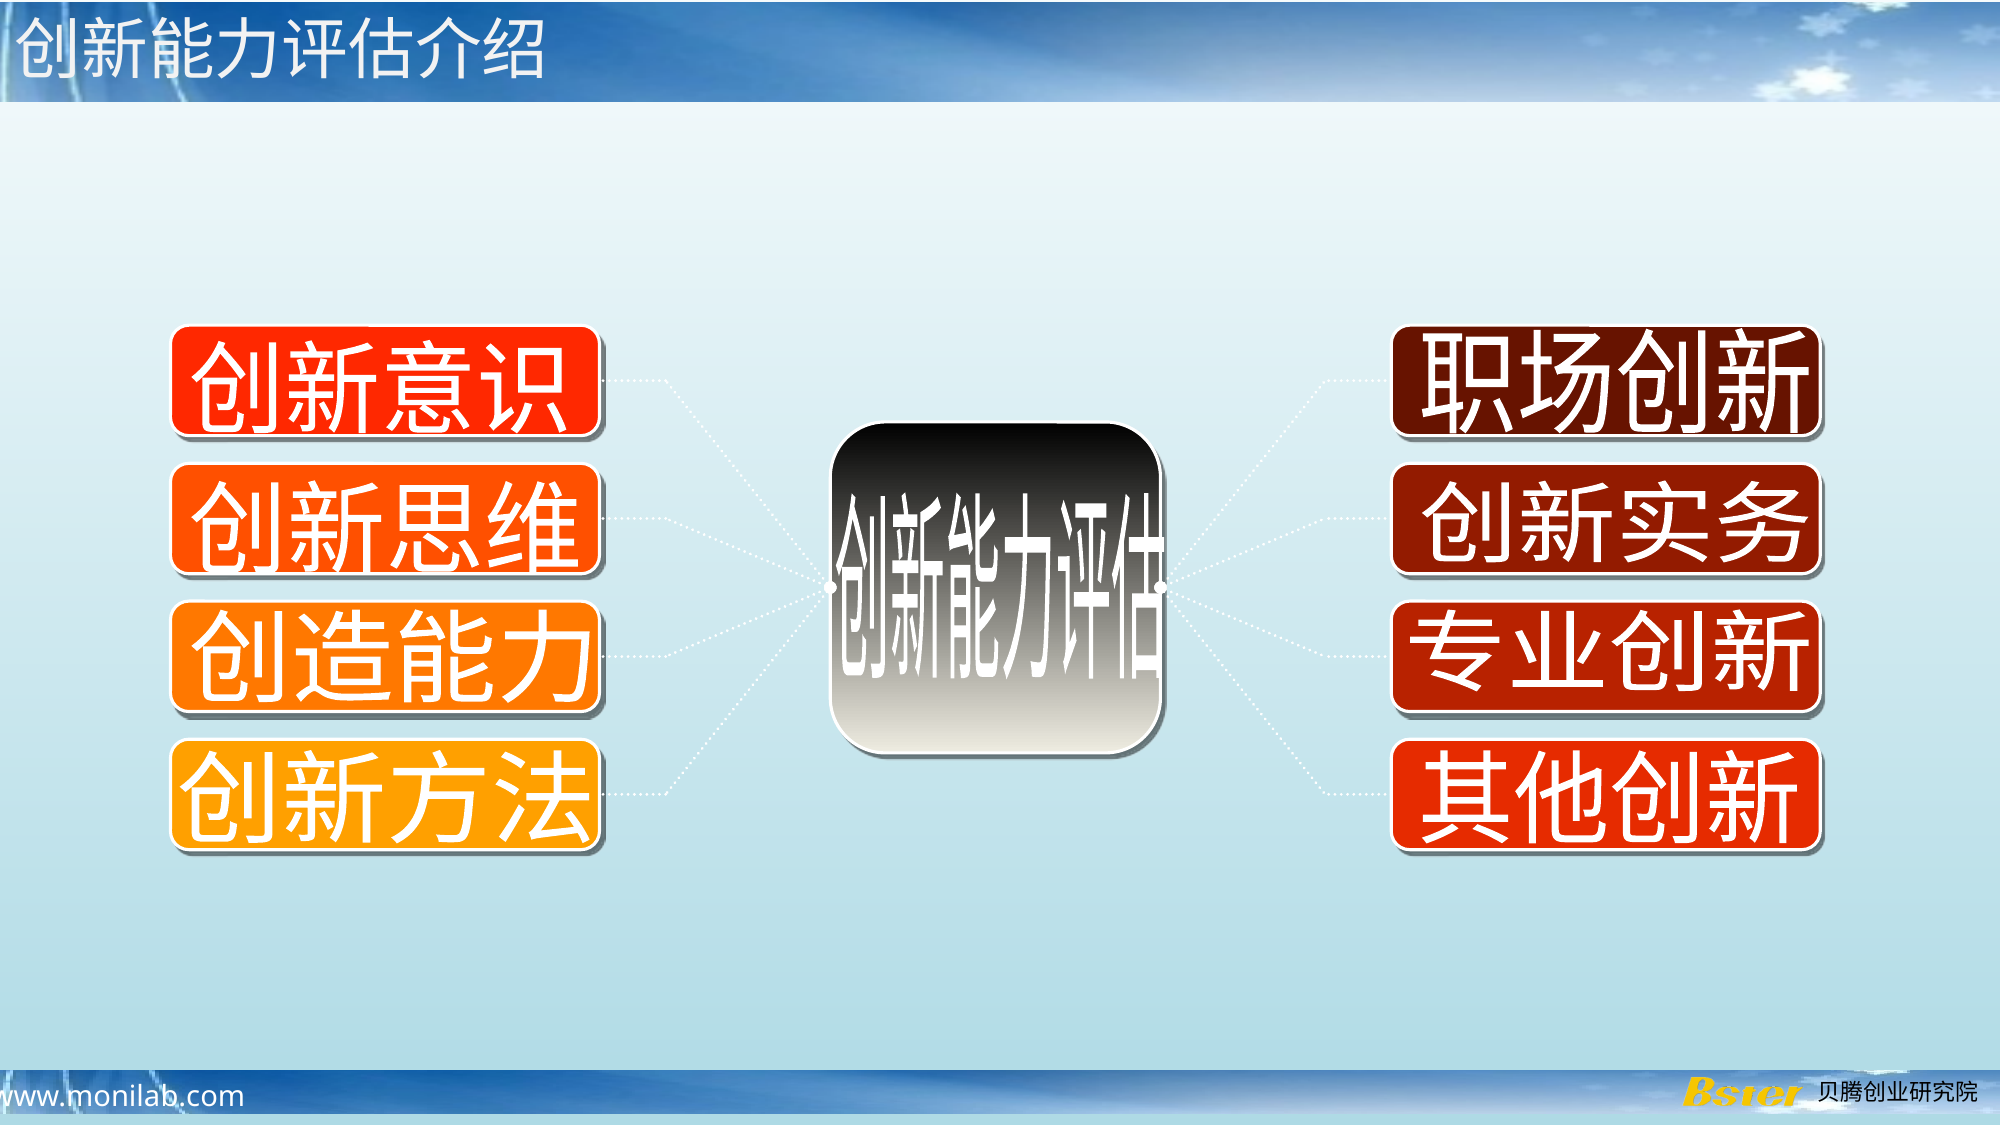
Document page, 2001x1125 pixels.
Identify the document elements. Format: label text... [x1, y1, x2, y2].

picture [0, 1070, 2000, 1114]
text_box 创新能力评估介绍 [0, 0, 2000, 112]
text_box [170, 324, 1821, 850]
